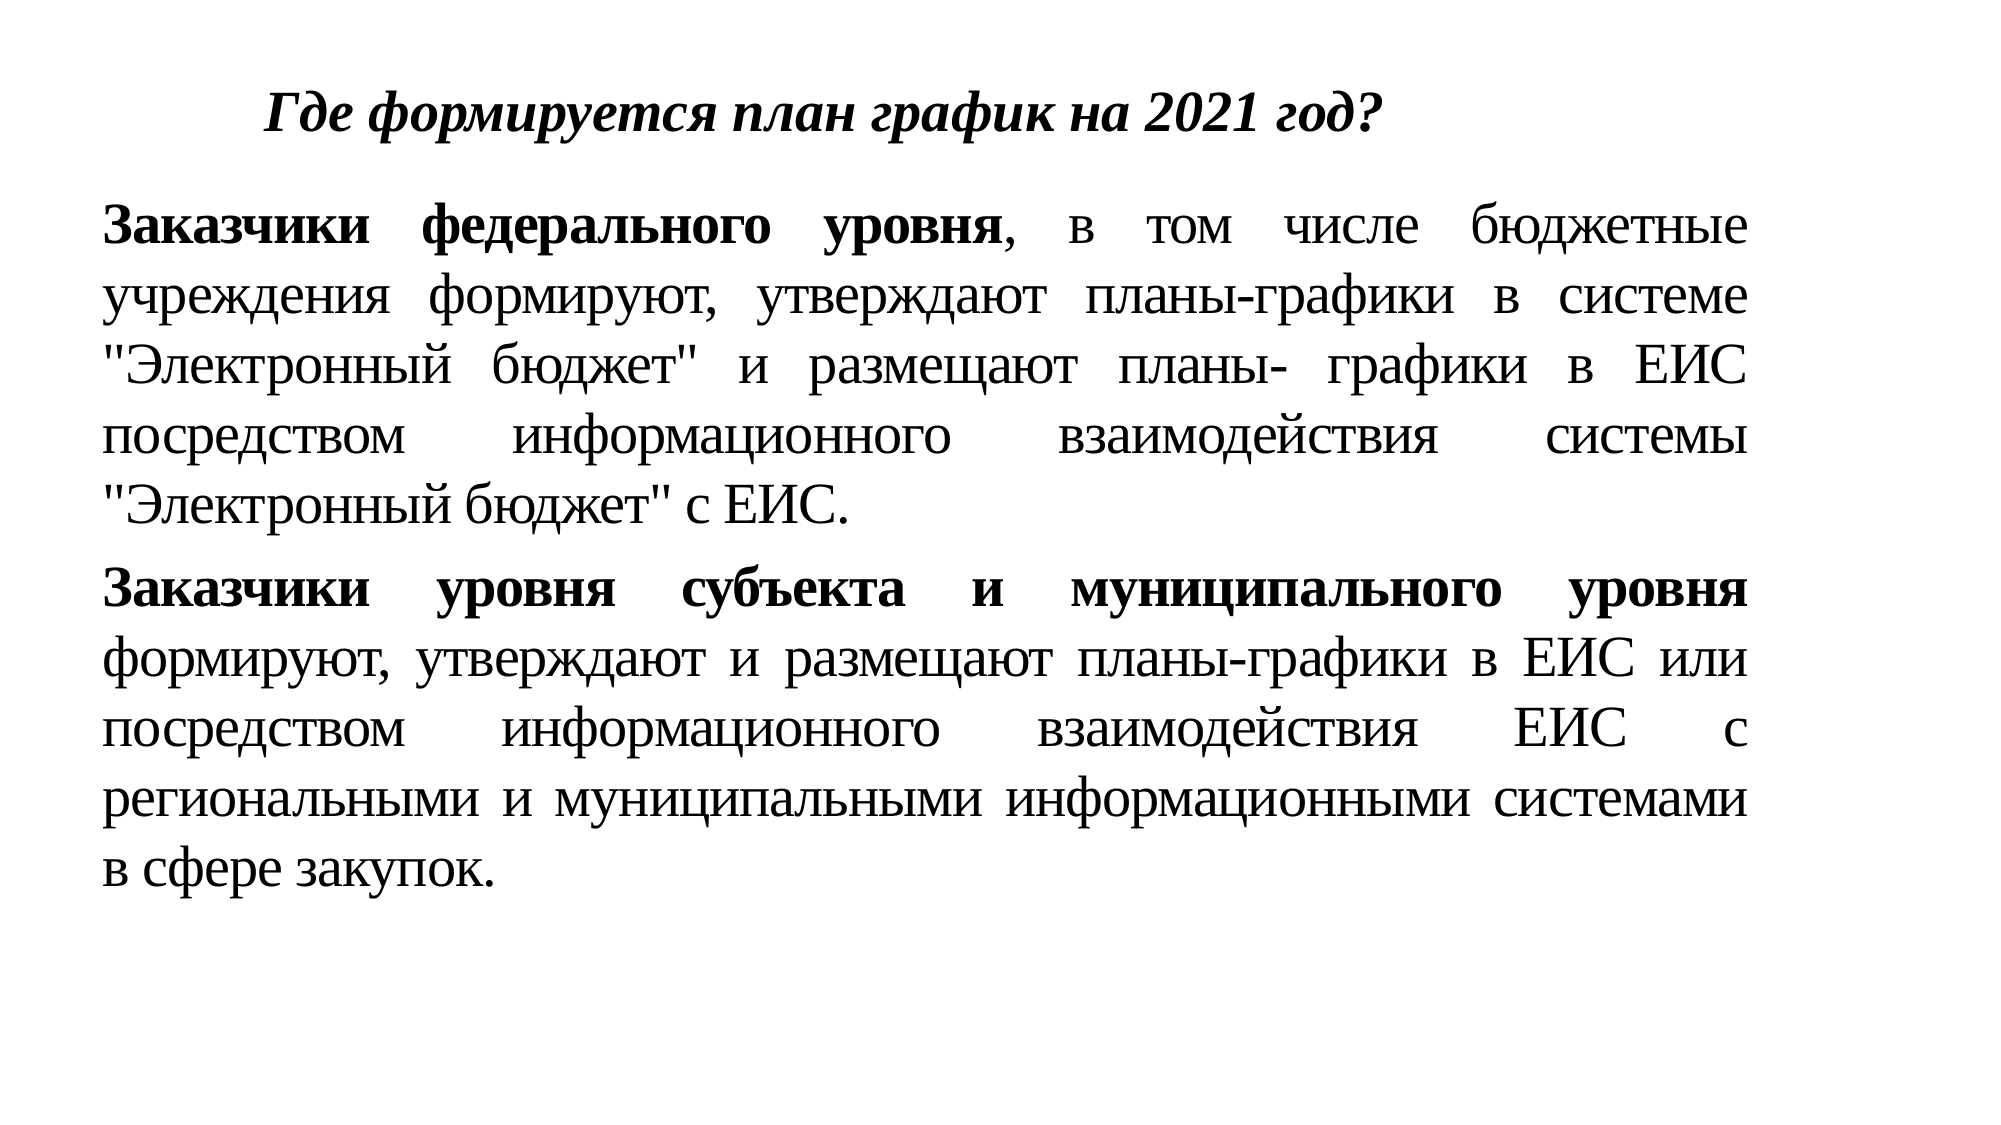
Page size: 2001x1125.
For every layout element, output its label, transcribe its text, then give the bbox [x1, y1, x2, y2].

text_box Где формируется план график на 2021 год? [191, 71, 1420, 151]
text_box Заказчики федерального уровня, в том числе бюджетные учреждения формируют, утверждают планы-графики в системе "Электронный бюджет" и размещают планы- графики в ЕИС посредством информационного взаимодействия системы "Электронный бюджет" с ЕИС. Заказчики уровня субъекта и муниципального уровня формируют, утверждают и размещают планы-графики в ЕИС или посредством информационного взаимодействия ЕИС с региональными и муниципальными информационными системами в сфере закупок. [87, 178, 1969, 906]
